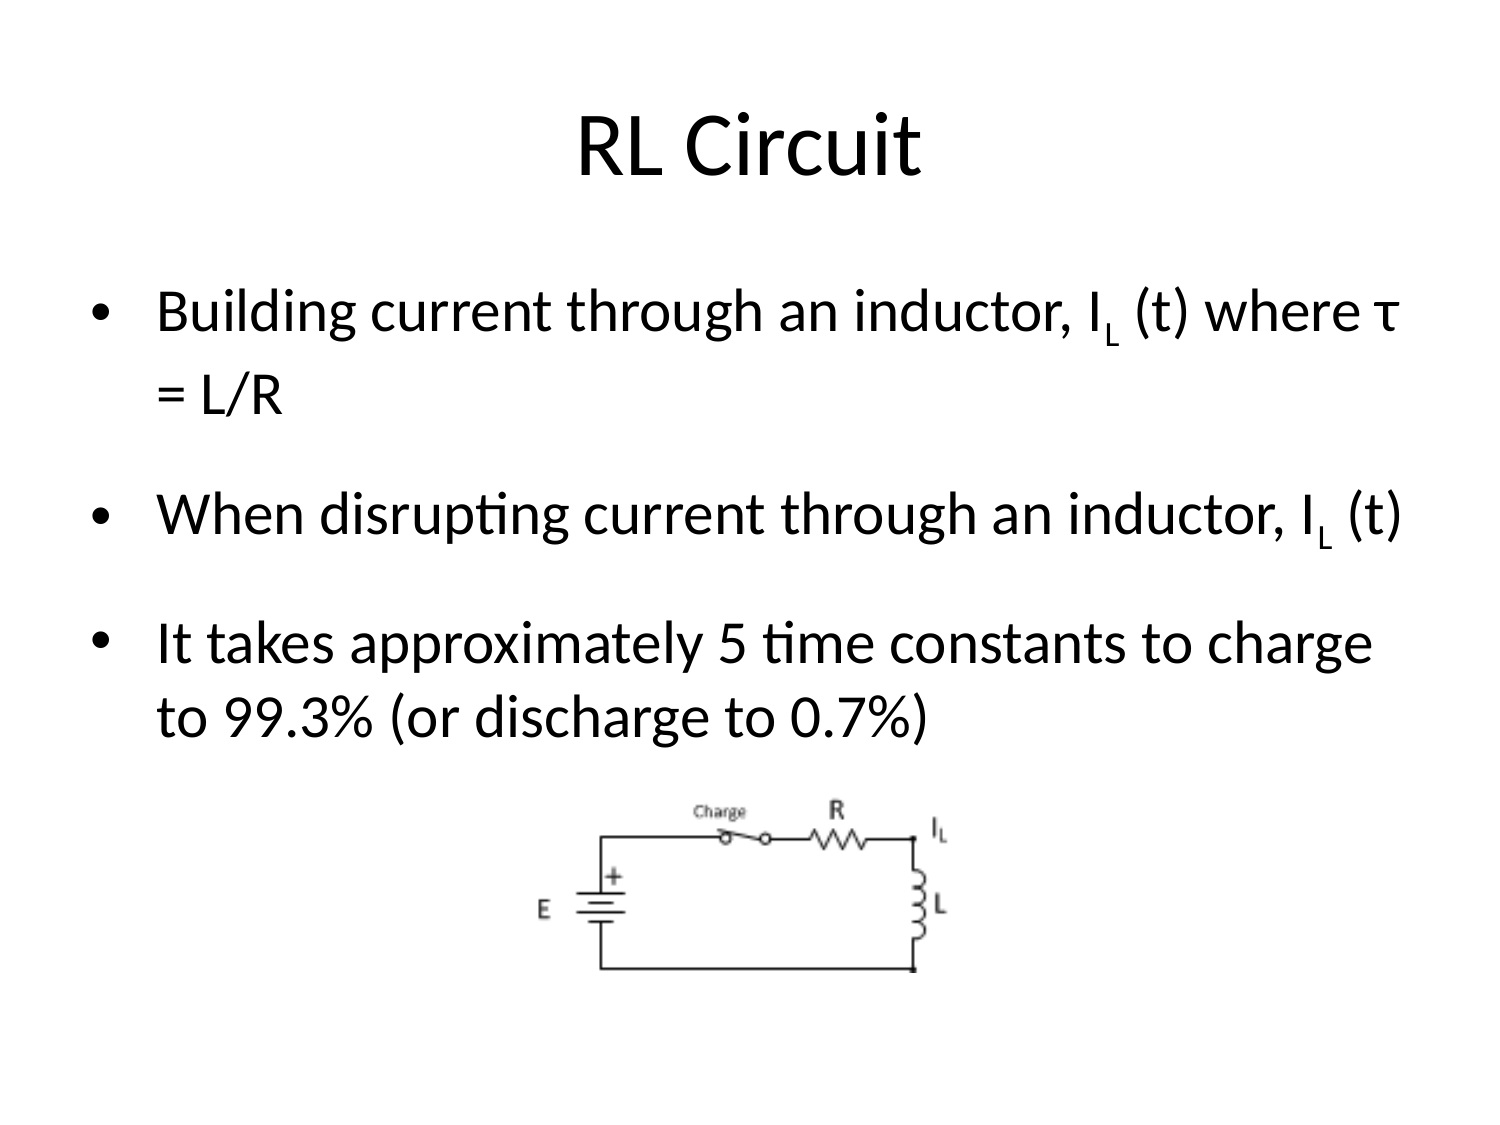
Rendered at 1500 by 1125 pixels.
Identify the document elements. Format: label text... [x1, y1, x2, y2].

title RL Circuit [75, 45, 1425, 233]
picture [537, 787, 951, 973]
